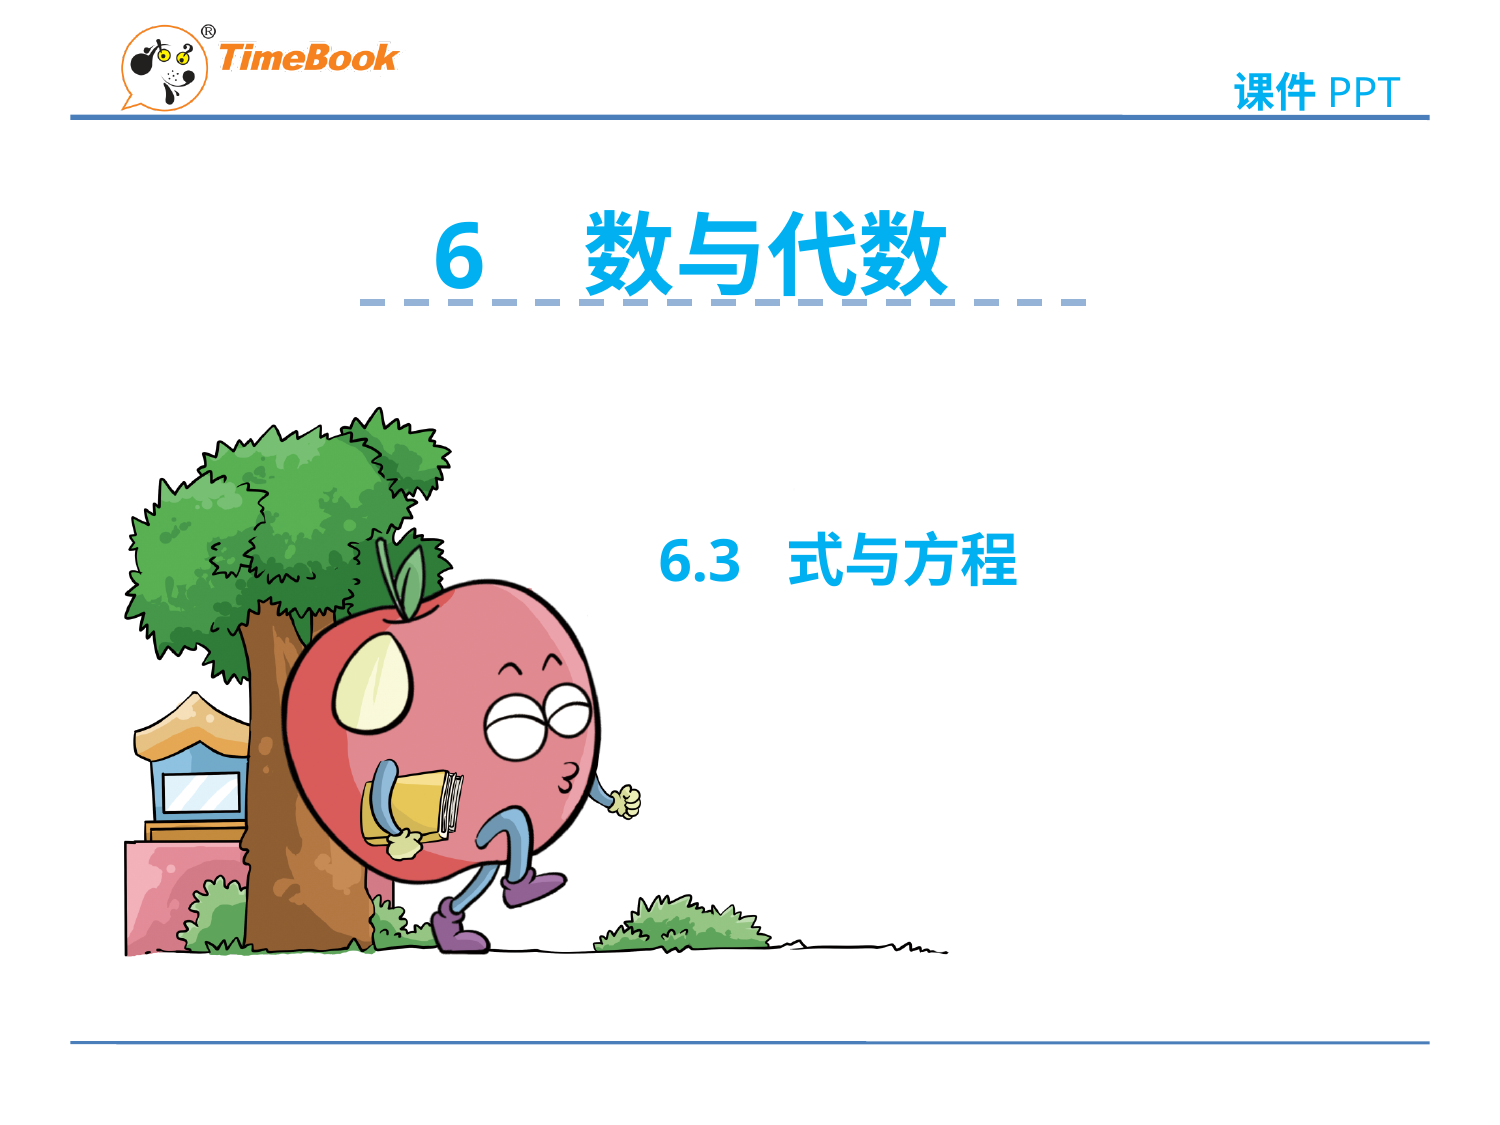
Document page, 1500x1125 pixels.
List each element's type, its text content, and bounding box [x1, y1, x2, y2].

text_box 6.3 式与方程 [965, 515, 1306, 601]
text_box 6 数与代数 [419, 189, 1270, 315]
picture [111, 396, 961, 976]
picture [118, 22, 408, 113]
